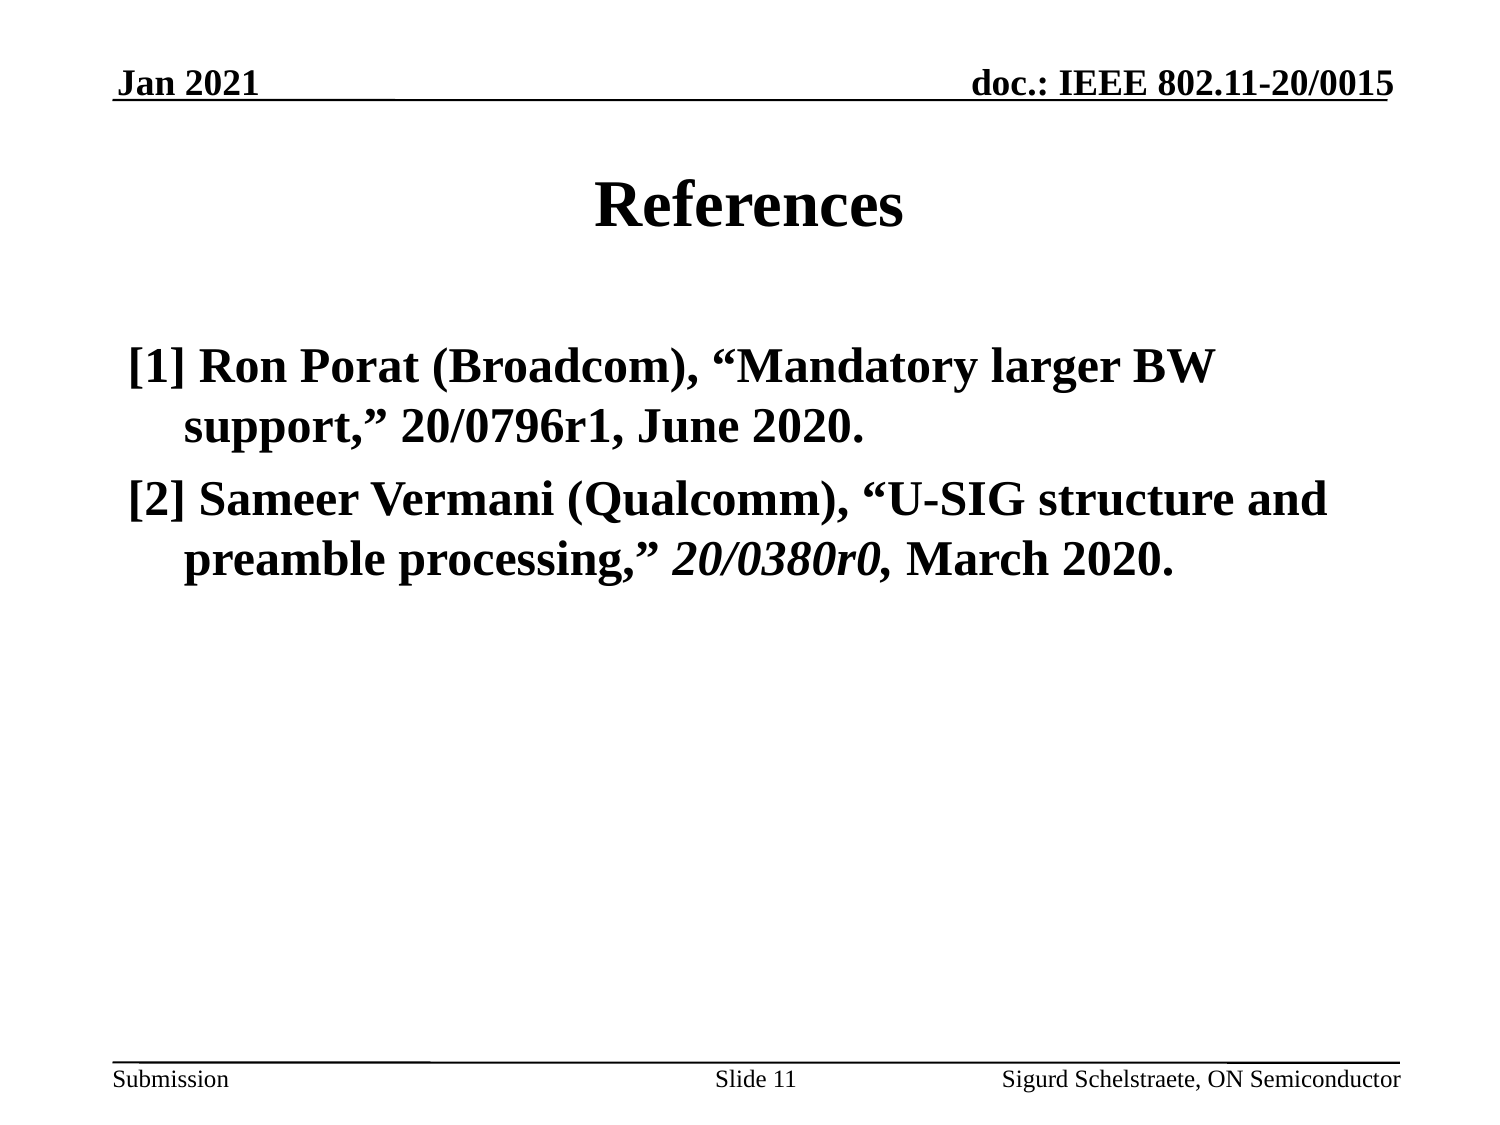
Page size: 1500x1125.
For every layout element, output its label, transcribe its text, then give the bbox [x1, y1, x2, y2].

title References [112, 112, 1388, 288]
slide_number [116, 58, 507, 104]
list [1] Ron Porat (Broadcom), “Mandatory larger BW support,” 20/0796r1, June 2020. [2] Sameer Vermani (Qualcomm), “U-SIG structure and preamble processing,” 20/0380r0, March 2020. [112, 324, 1388, 1016]
slide_number Slide 11 [712, 1061, 800, 1123]
footer Sigurd Schelstraete, ON Semiconductor [902, 1061, 1402, 1093]
